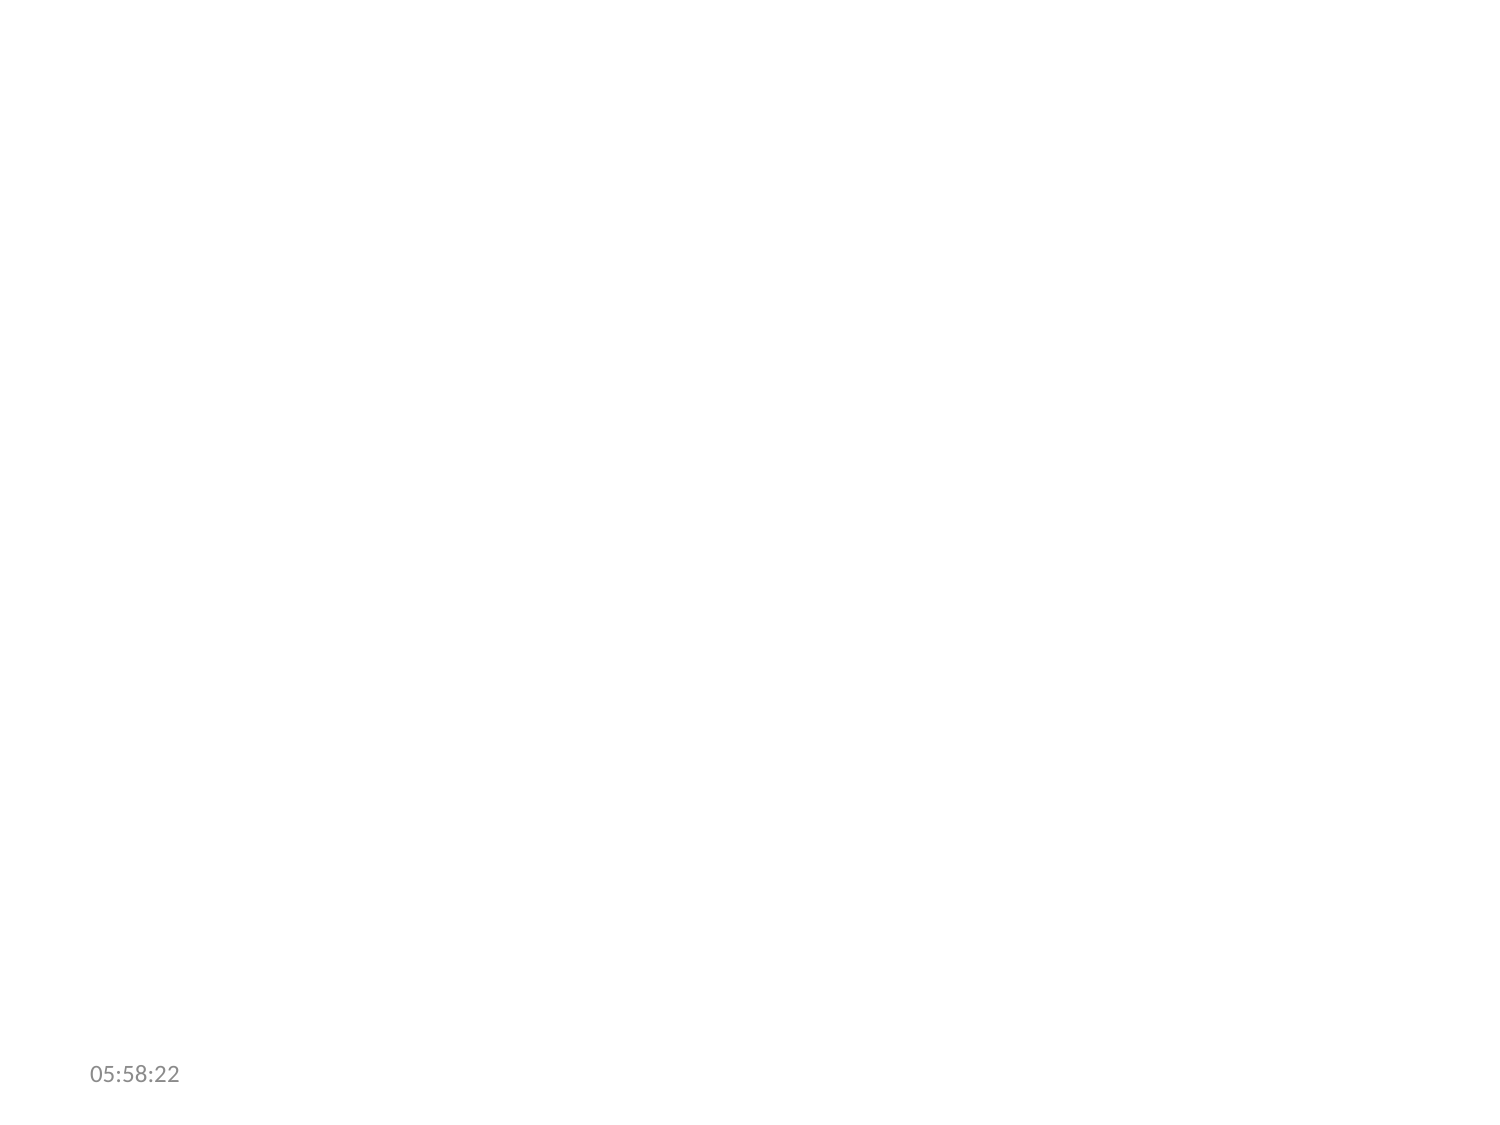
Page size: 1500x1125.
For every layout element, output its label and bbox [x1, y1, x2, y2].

slide_number [75, 1042, 425, 1103]
